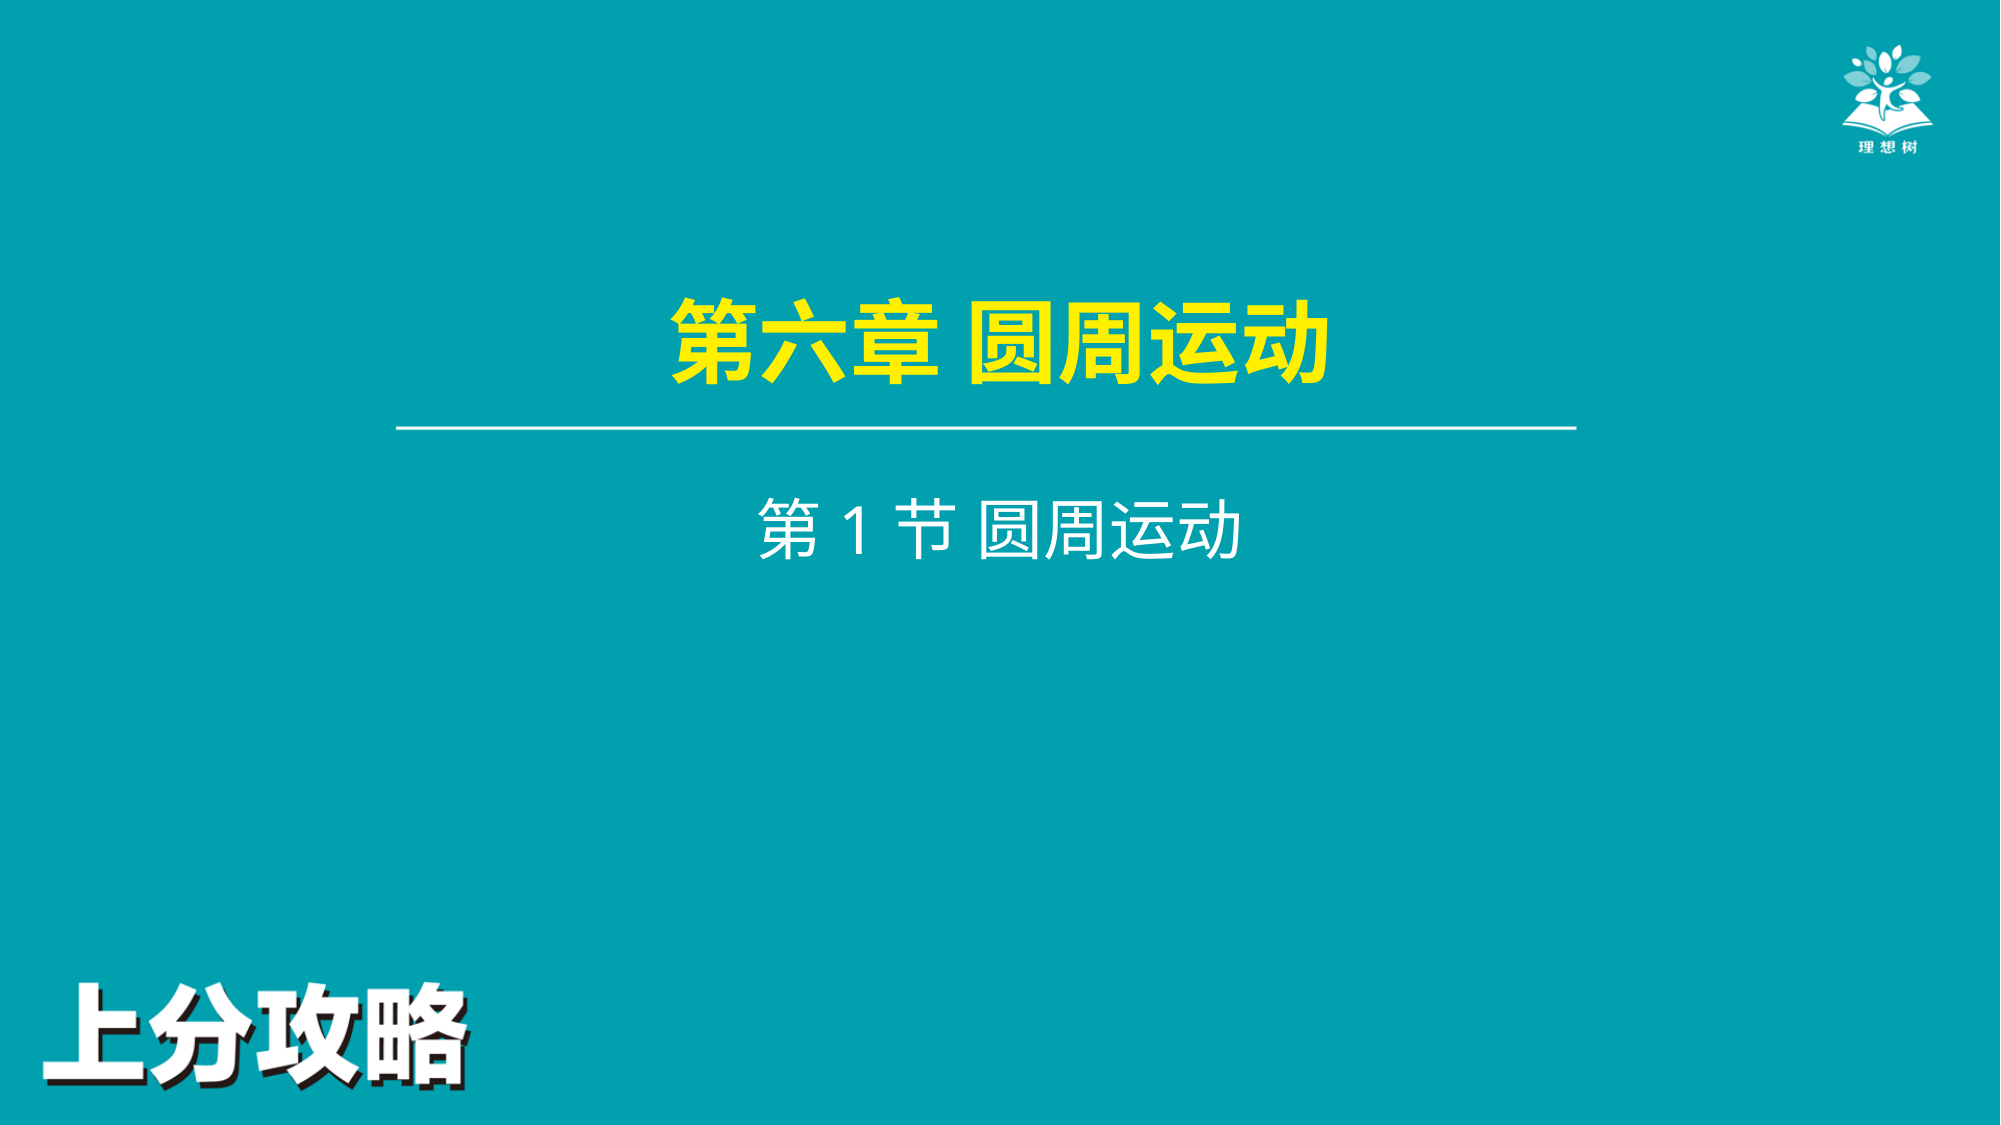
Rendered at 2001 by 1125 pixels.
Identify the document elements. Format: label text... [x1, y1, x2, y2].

text_box 第六章 圆周运动 [0, 265, 2000, 413]
picture [0, 0, 2000, 265]
picture [0, 579, 2000, 1125]
text_box 第1节 圆周运动 [0, 472, 2000, 579]
picture [0, 413, 2000, 472]
